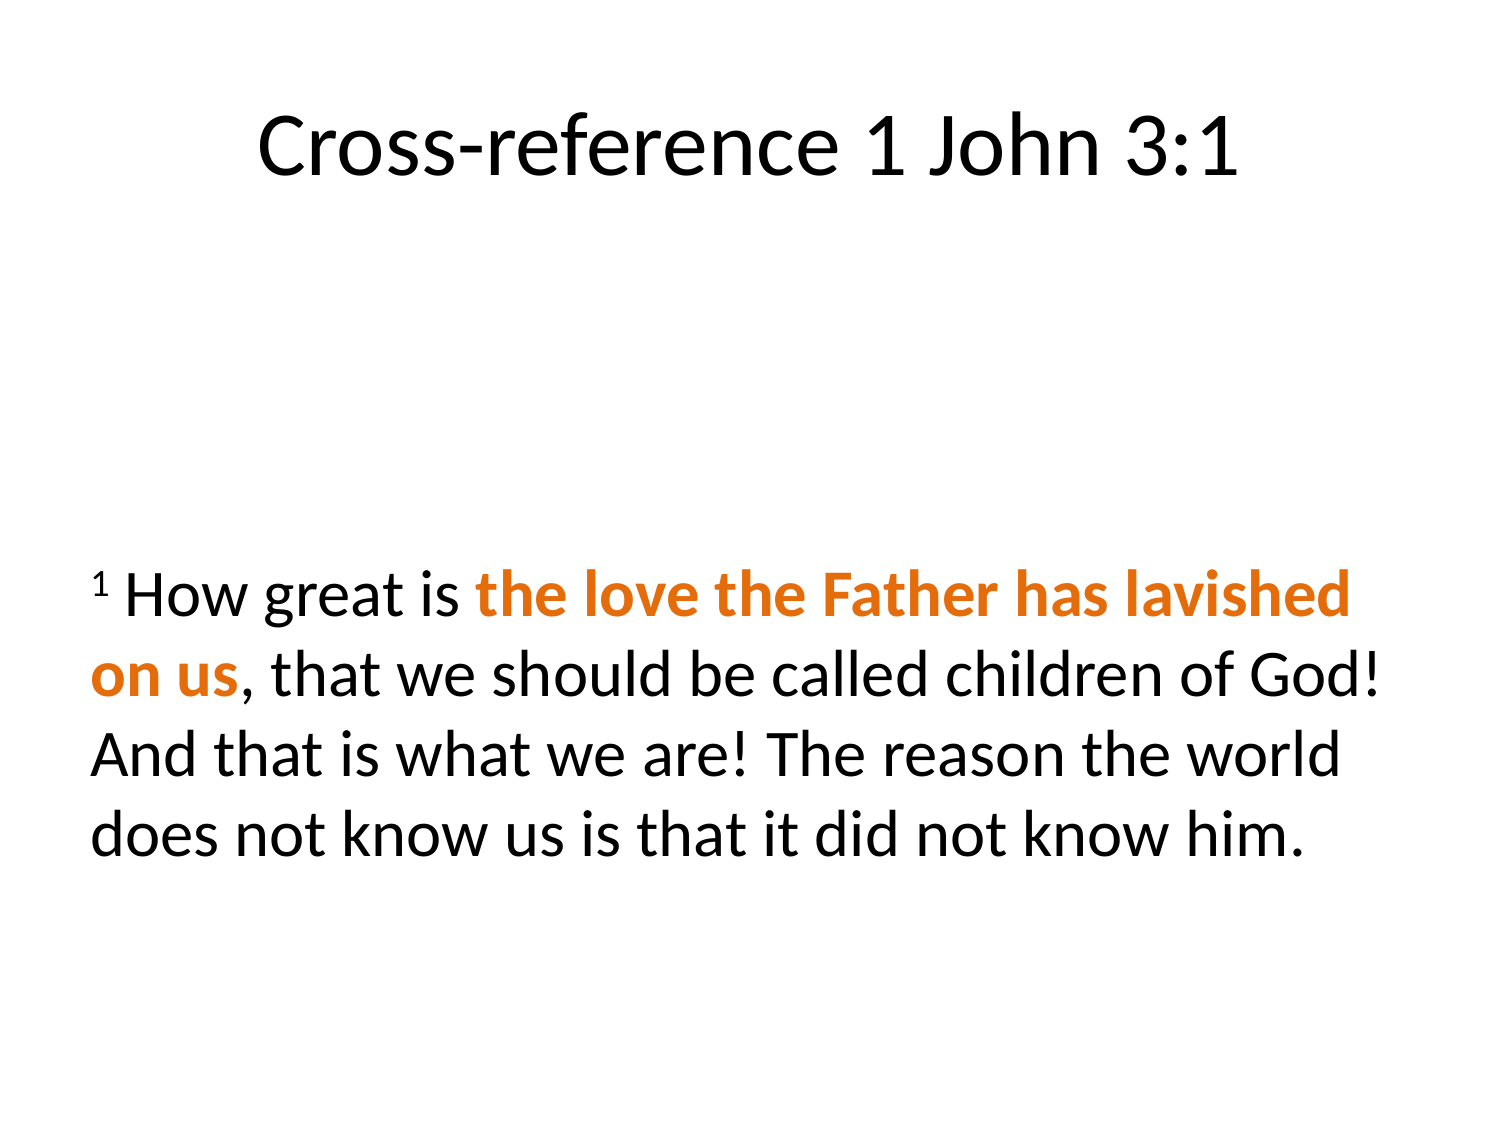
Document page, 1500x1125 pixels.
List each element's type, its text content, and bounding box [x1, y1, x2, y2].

list 1 How great is the love the Father has lavished on us, that we should be called children of God! And that is what we are! The reason the world does not know us is that it did not know him. [75, 262, 1425, 1005]
title Cross-reference 1 John 3:1 [75, 45, 1425, 233]
